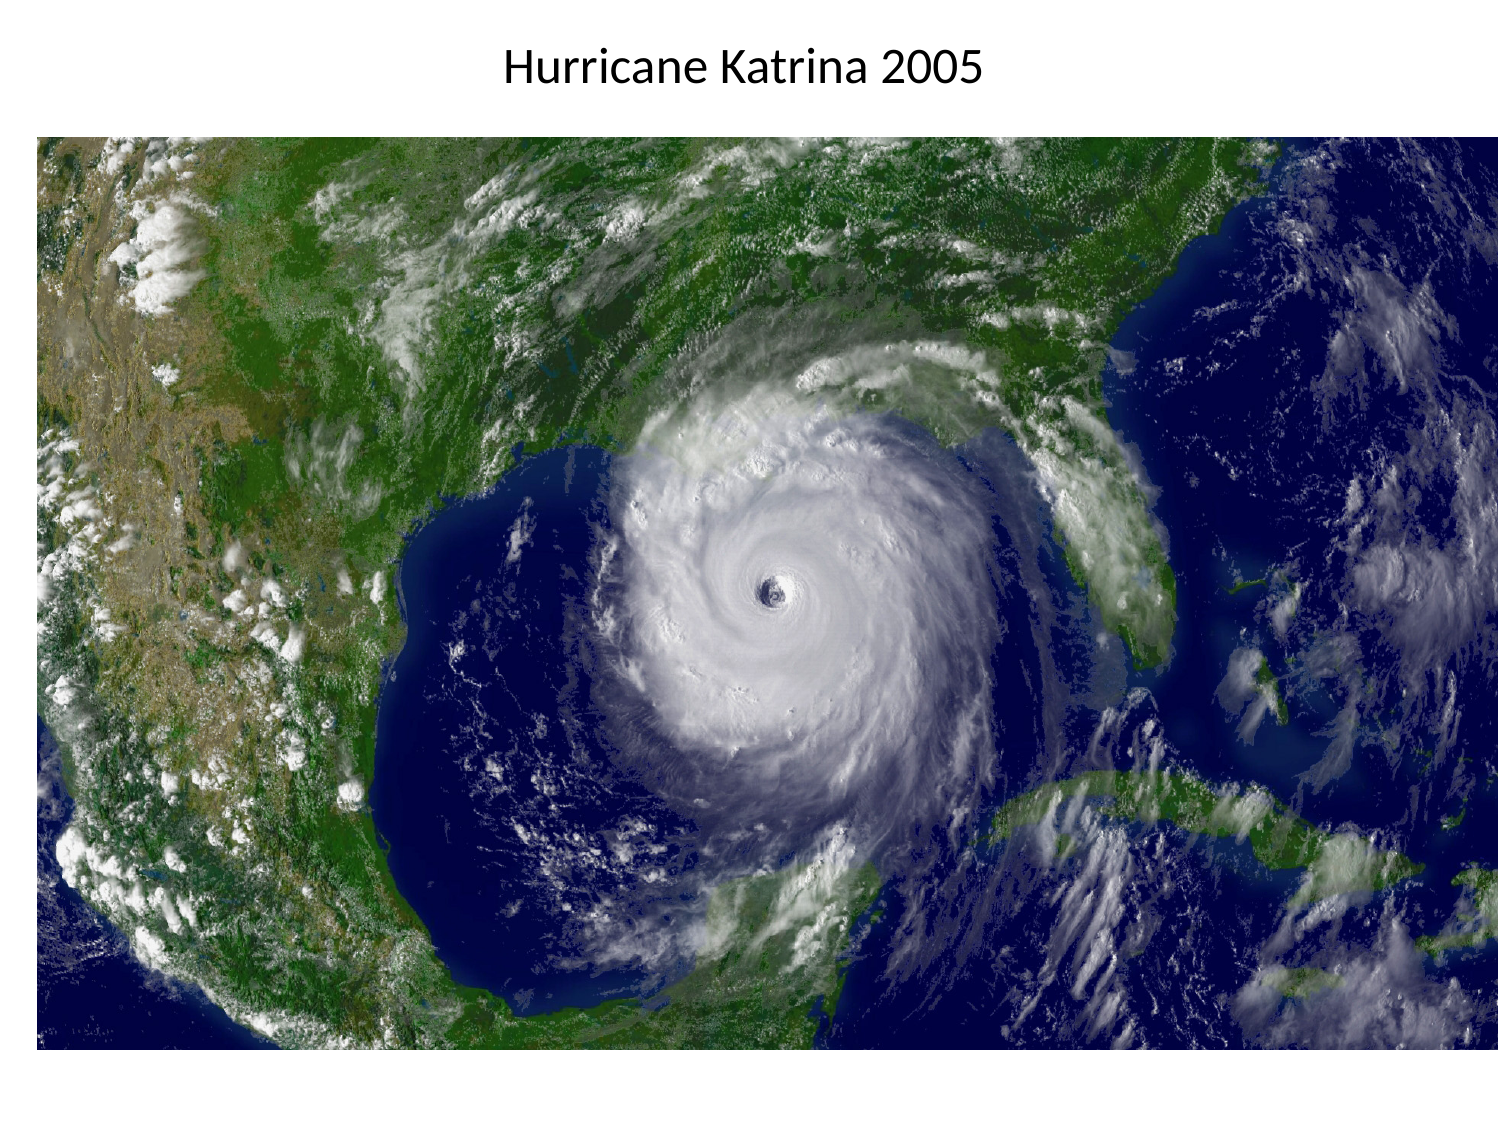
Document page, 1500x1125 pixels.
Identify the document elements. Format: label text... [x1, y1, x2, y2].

title Hurricane Katrina 2005 [75, 24, 1425, 102]
picture [37, 137, 1498, 1051]
